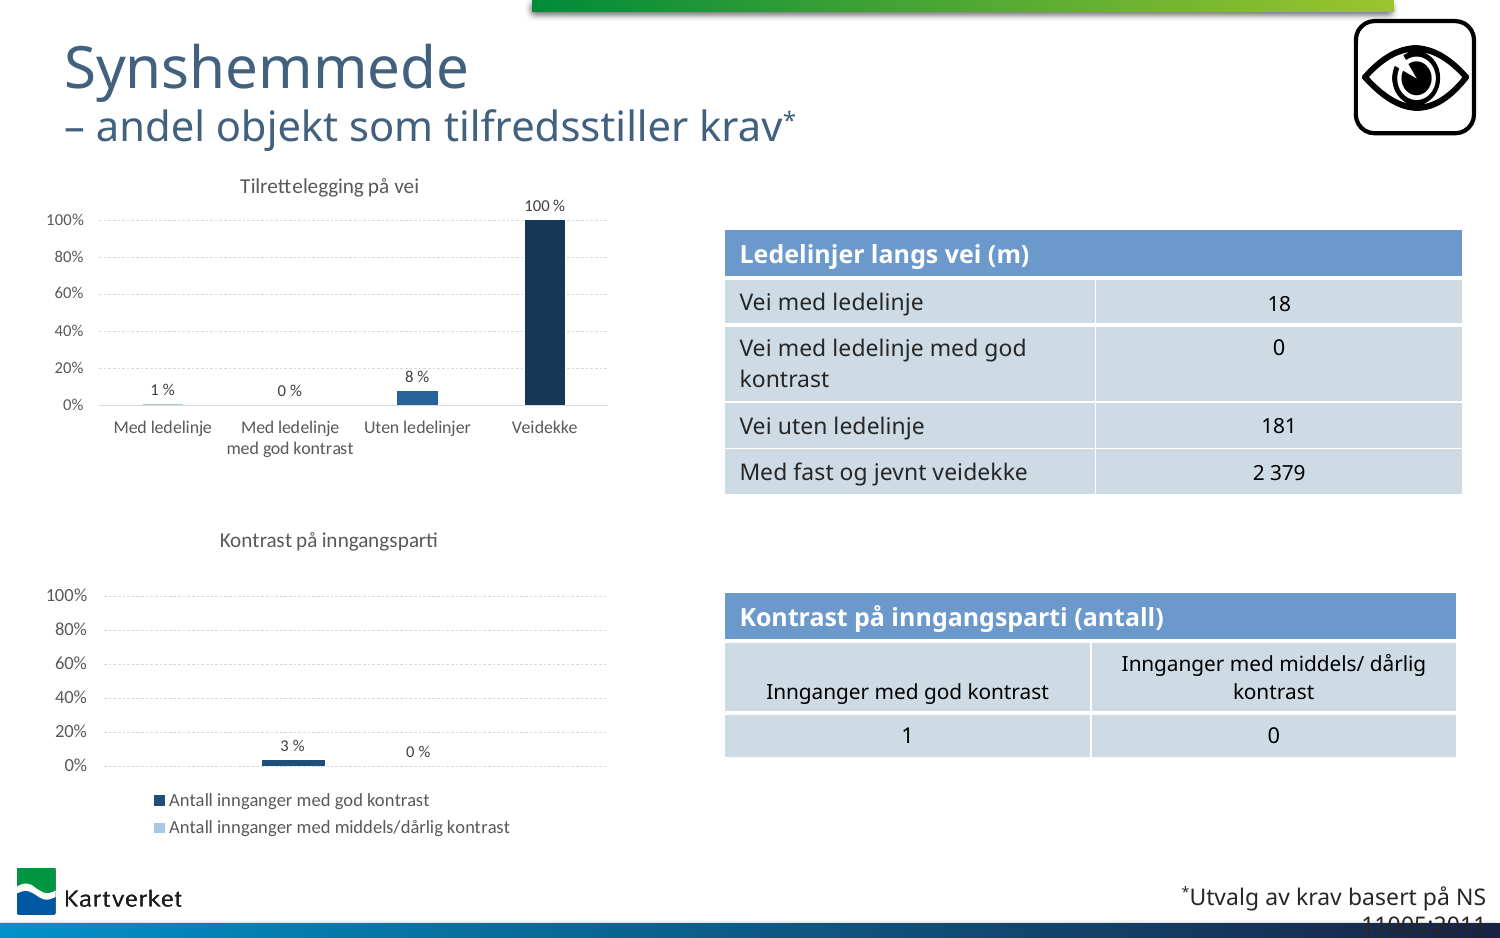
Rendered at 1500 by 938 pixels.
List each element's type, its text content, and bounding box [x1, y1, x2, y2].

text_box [1355, 20, 1475, 134]
table_cell Vei med ledelinje med god kontrast [725, 327, 1095, 401]
table_cell 0 [1092, 715, 1456, 757]
table_cell 181 [1096, 403, 1462, 448]
table_cell Med fast og jevnt veidekke [725, 449, 1095, 494]
table_cell 1 [725, 715, 1090, 757]
table_cell 18 [1096, 280, 1462, 323]
table_header Kontrast på inngangsparti (antall) [725, 593, 1456, 639]
table_header Ledelinjer langs vei (m) [725, 230, 1462, 276]
picture [41, 520, 617, 846]
table_cell Vei uten ledelinje [725, 403, 1095, 448]
text_box Synshemmede – andel objekt som tilfredsstiller krav* [49, 24, 1431, 158]
picture [41, 166, 618, 492]
text_box *Utvalg av krav basert på NS 11005:2011 [1068, 873, 1500, 938]
table_cell 2 379 [1096, 449, 1462, 494]
table_cell 0 [1096, 327, 1462, 401]
table_cell Vei med ledelinje [725, 280, 1095, 323]
table_cell Innganger med god kontrast [725, 643, 1090, 711]
table_cell Innganger med middels/ dårlig kontrast [1092, 643, 1456, 711]
